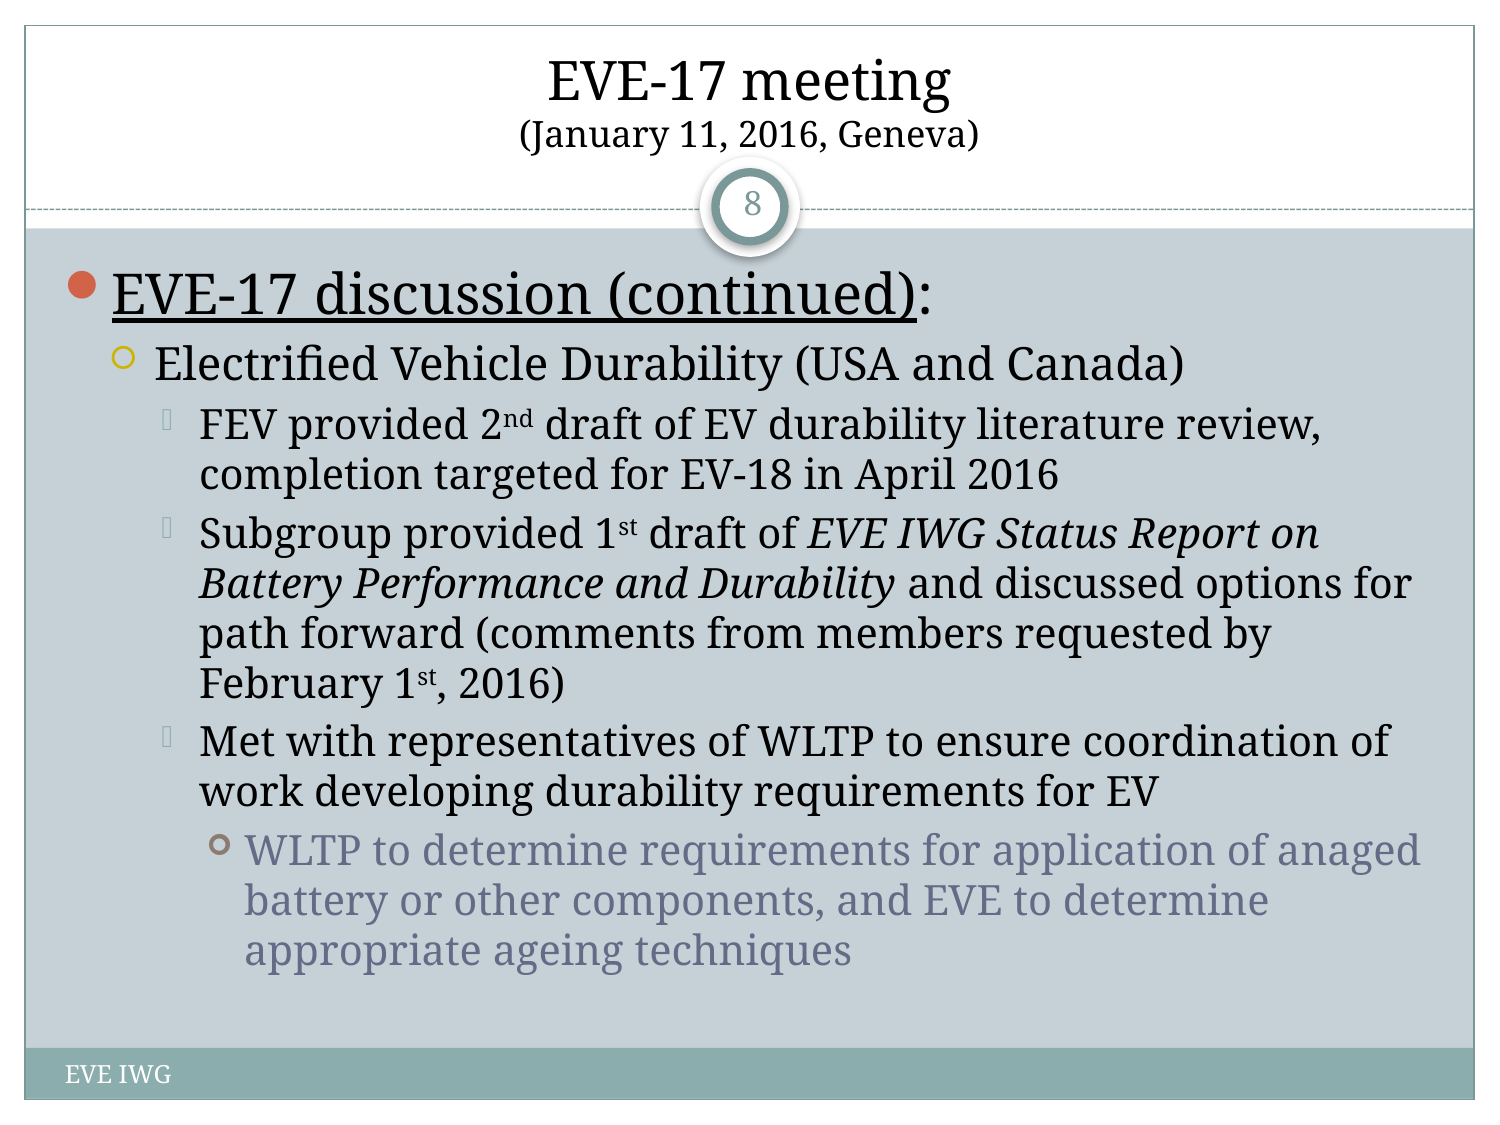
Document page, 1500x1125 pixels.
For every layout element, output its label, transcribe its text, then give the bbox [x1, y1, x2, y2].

footer EVE IWG [50, 1051, 638, 1112]
title EVE-17 meeting (January 11, 2016, Geneva) [49, 37, 1450, 162]
list EVE-17 discussion (continued): Electrified Vehicle Durability (USA and Canada) FEV provided 2nd draft of EV durability literature review, completion targeted for EV-18 in April 2016 Subgroup provided 1st draft of EVE IWG Status Report on Battery Performance and Durability and discussed options for path forward (comments from members requested by February 1st, 2016) Met with representatives of WLTP to ensure coordination of work developing durability requirements for EV WLTP to determine requirements for application of anaged battery or other components, and EVE to determine appropriate ageing techniques [49, 250, 1445, 1038]
slide_number 8 [715, 168, 791, 241]
